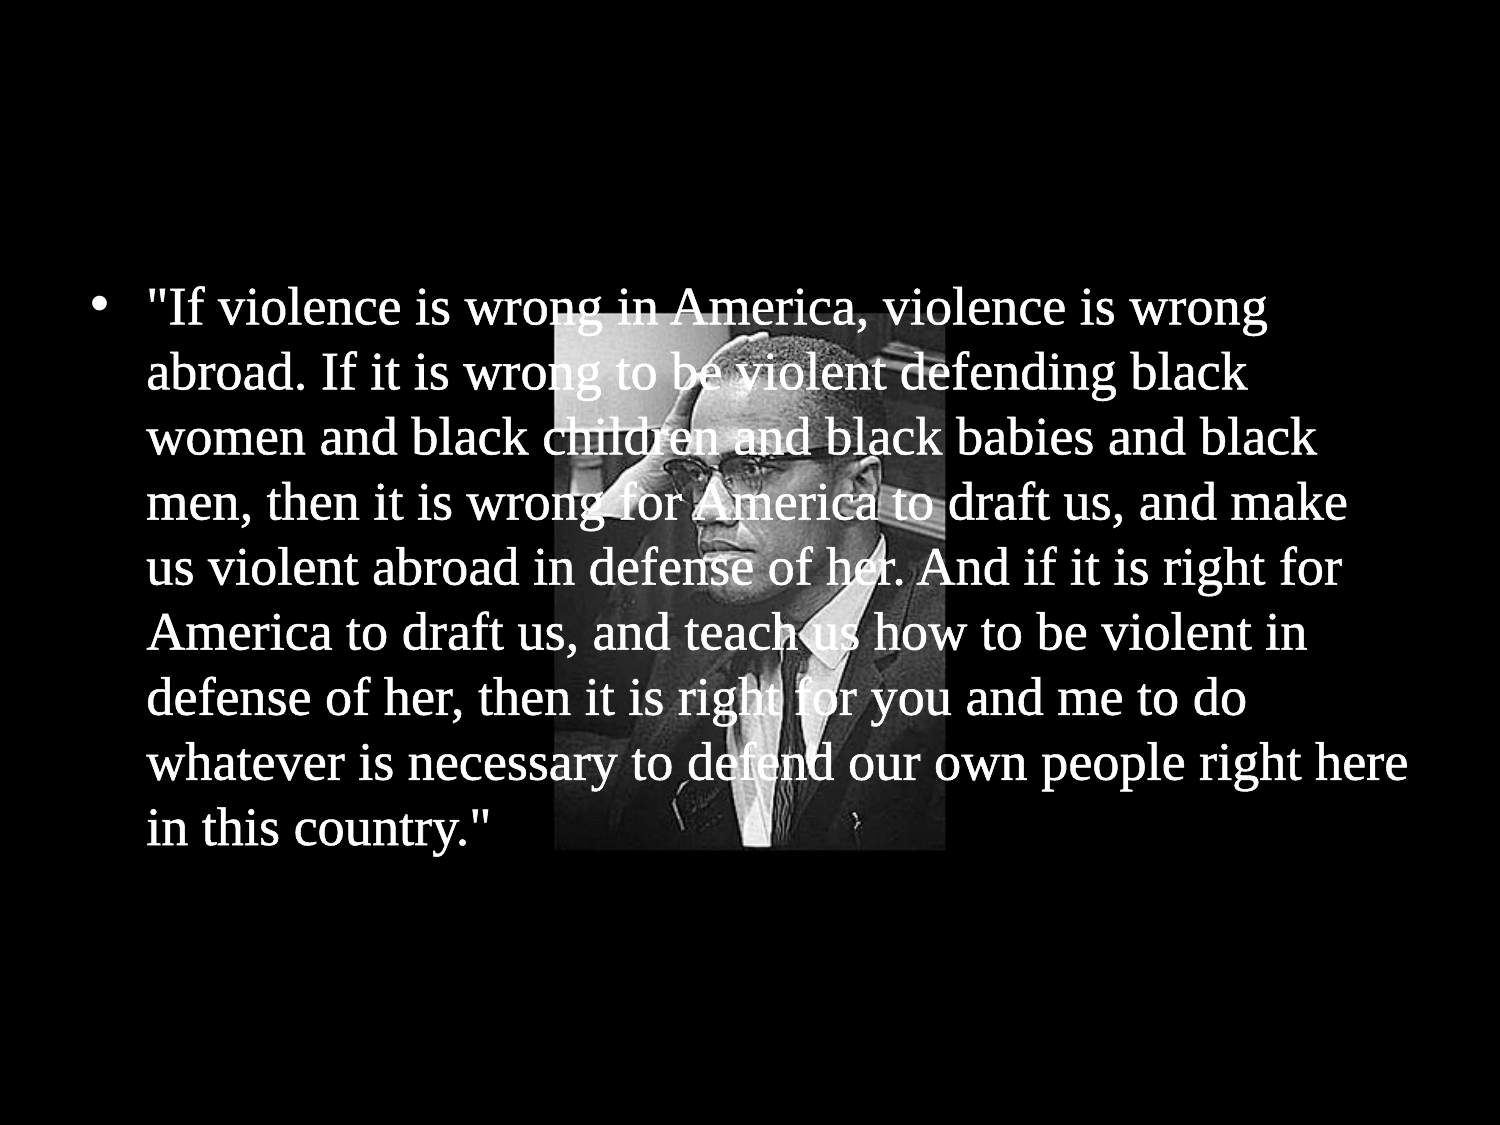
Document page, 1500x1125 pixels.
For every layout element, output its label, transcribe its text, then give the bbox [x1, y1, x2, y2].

list "If violence is wrong in America, violence is wrong abroad. If it is wrong to be violent defending black women and black children and black babies and black men, then it is wrong for America to draft us, and make us violent abroad in defense of her. And if it is right for America to draft us, and teach us how to be violent in defense of her, then it is right for you and me to do whatever is necessary to defend our own people right here in this country." [75, 262, 1425, 1005]
picture [552, 312, 948, 852]
